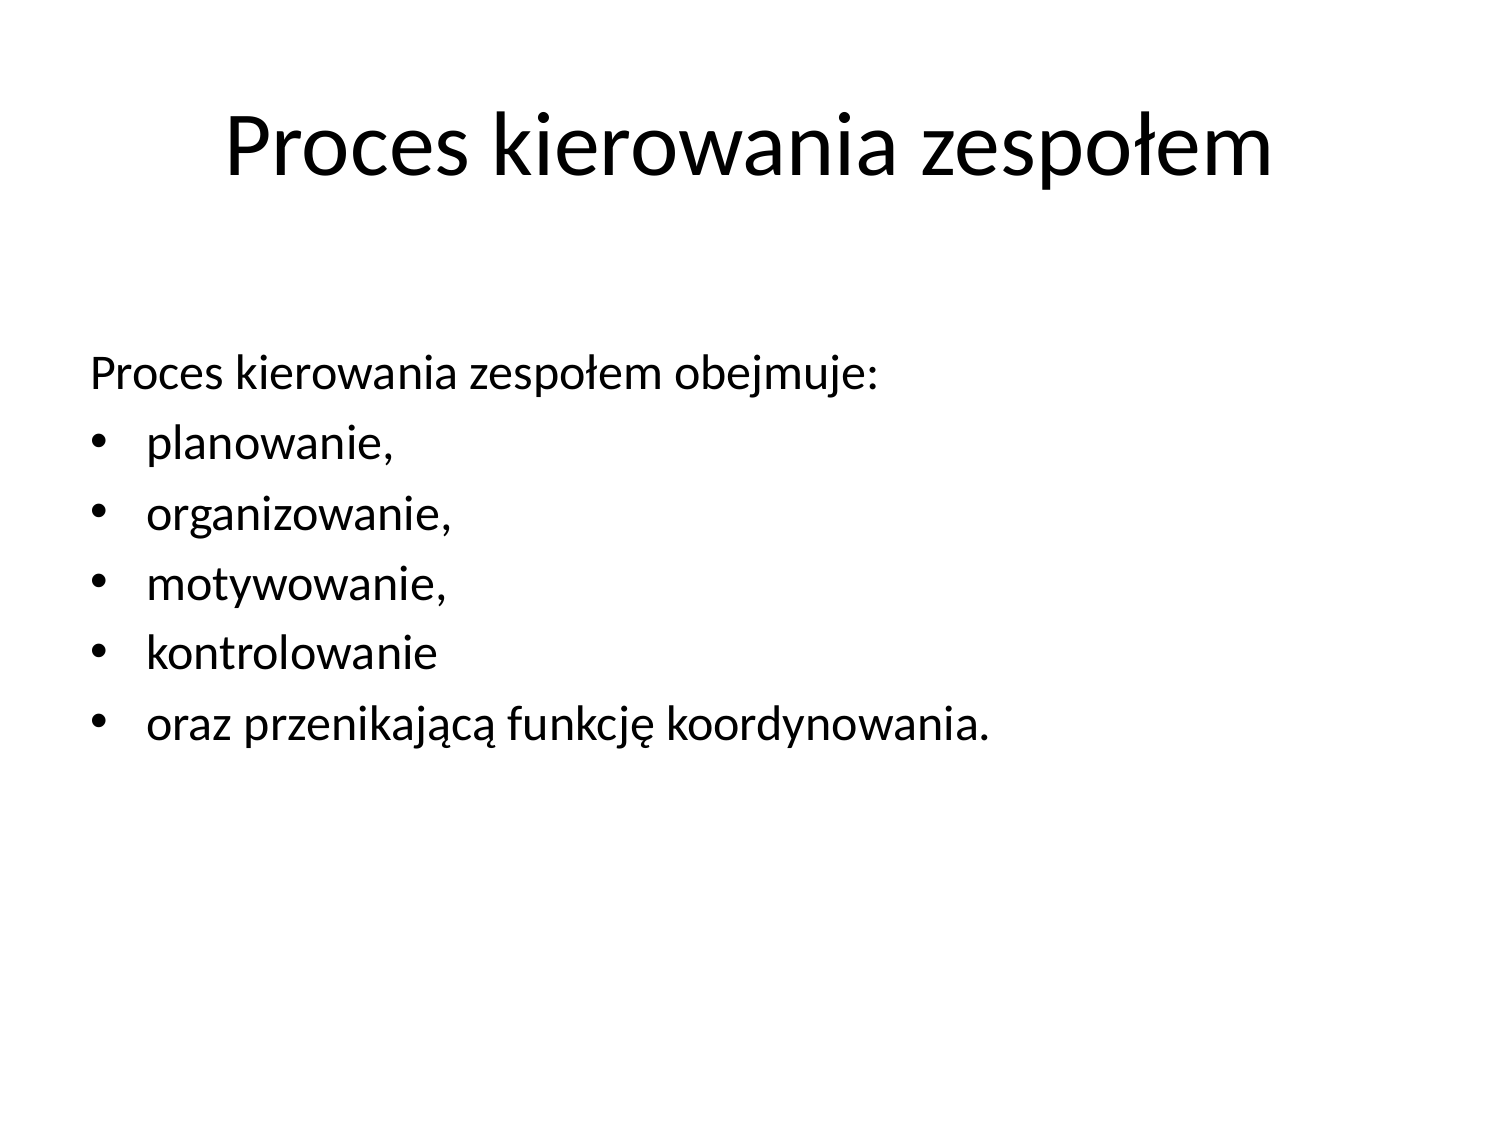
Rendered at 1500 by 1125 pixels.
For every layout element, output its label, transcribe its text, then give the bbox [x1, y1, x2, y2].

title Proces kierowania zespołem [75, 45, 1425, 233]
list Proces kierowania zespołem obejmuje: planowanie, organizowanie, motywowanie, kontrolowanie oraz przenikającą funkcję koordynowania. [75, 262, 1425, 1005]
